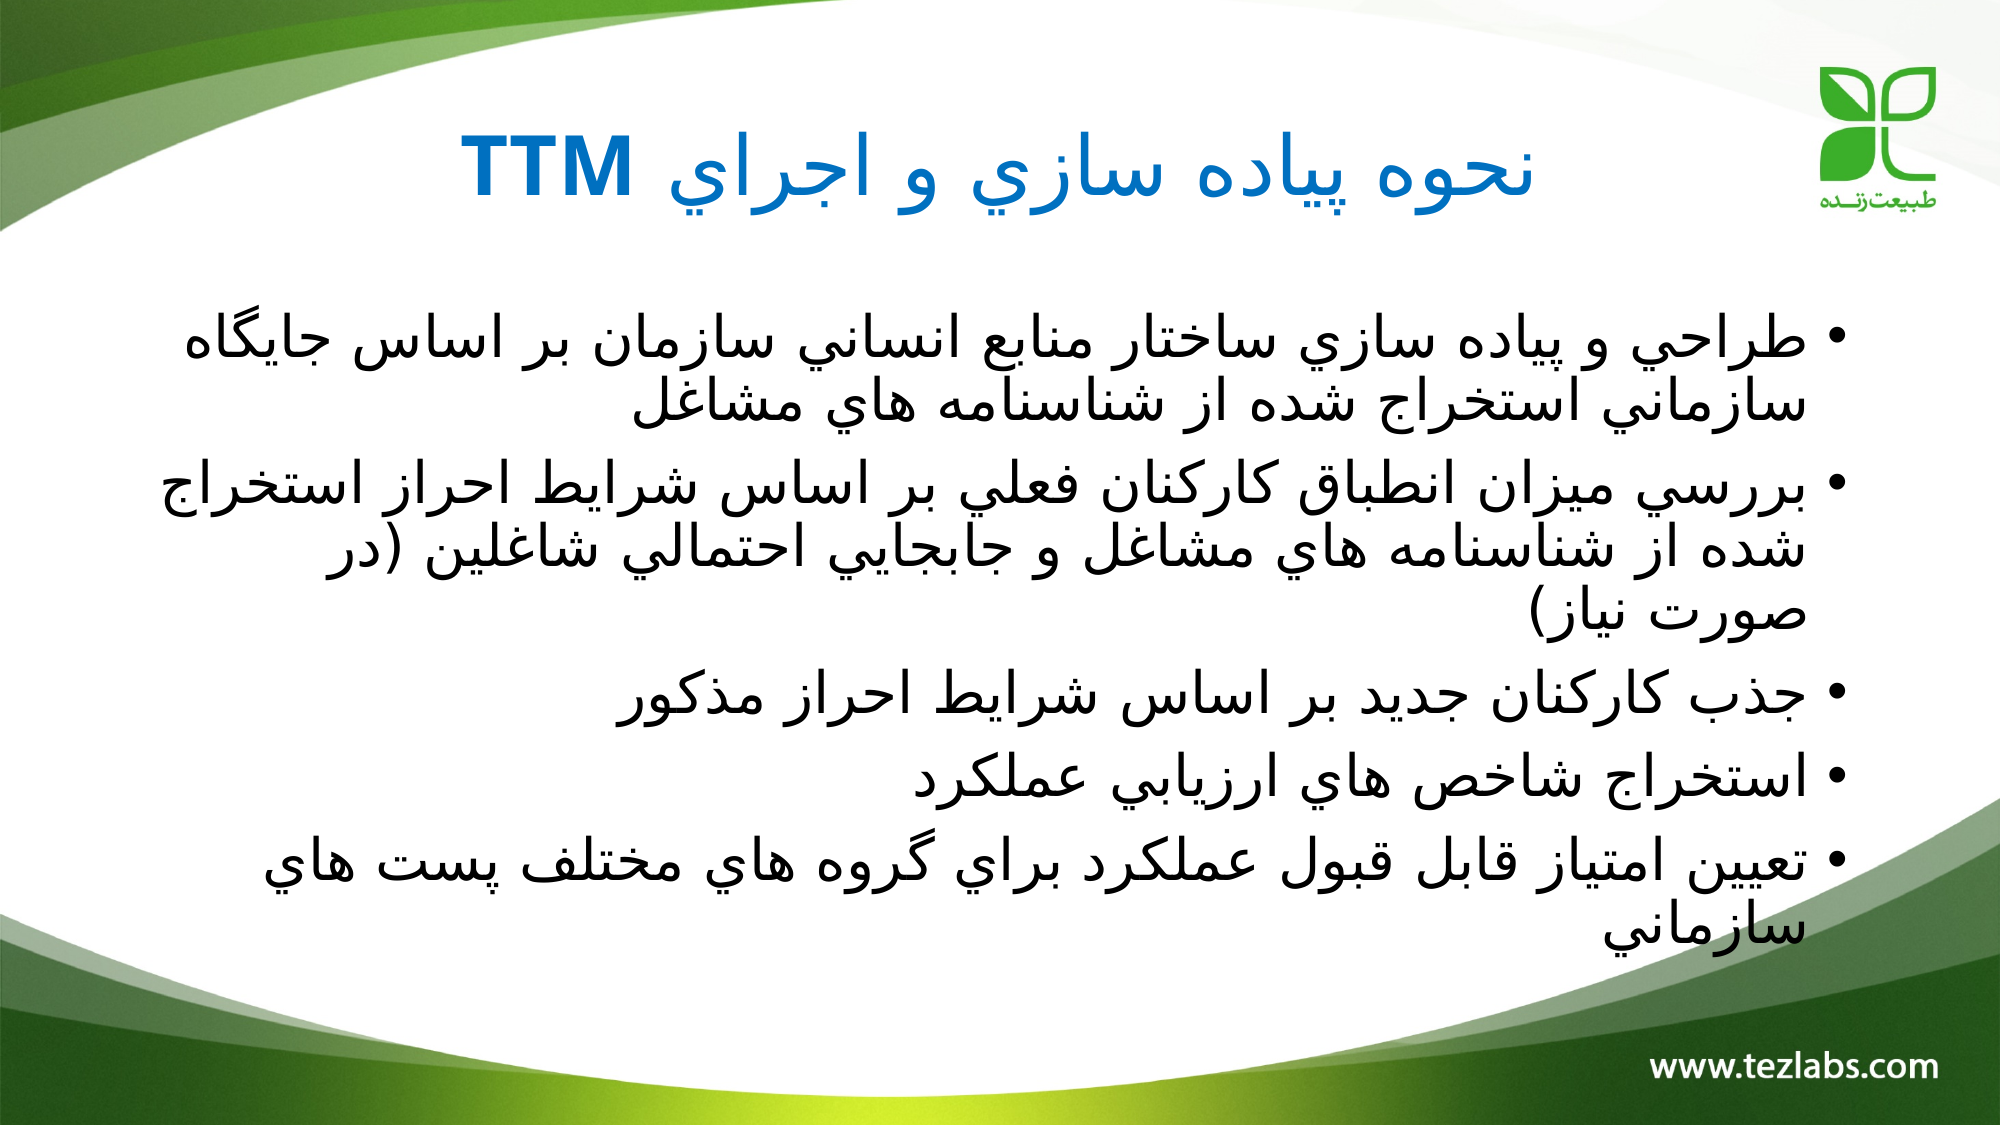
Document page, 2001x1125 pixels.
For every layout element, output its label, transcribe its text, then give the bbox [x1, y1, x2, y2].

title نحوه پياده سازي و اجراي TTM [137, 59, 1863, 278]
list طراحي و پياده سازي ساختار منابع انساني سازمان بر اساس جايگاه سازماني استخراج شده از شناسنامه هاي مشاغل بررسي ميزان انطباق کارکنان فعلي بر اساس شرايط احراز استخراج شده از شناسنامه هاي مشاغل و جابجايي احتمالي شاغلين (در صورت نياز) جذب کارکنان جديد بر اساس شرايط احراز مذکور استخراج شاخص هاي ارزيابي عملکرد تعيين امتياز قابل قبول عملکرد براي گروه هاي مختلف پست هاي سازماني [137, 299, 1863, 1014]
picture [0, 0, 2000, 1125]
